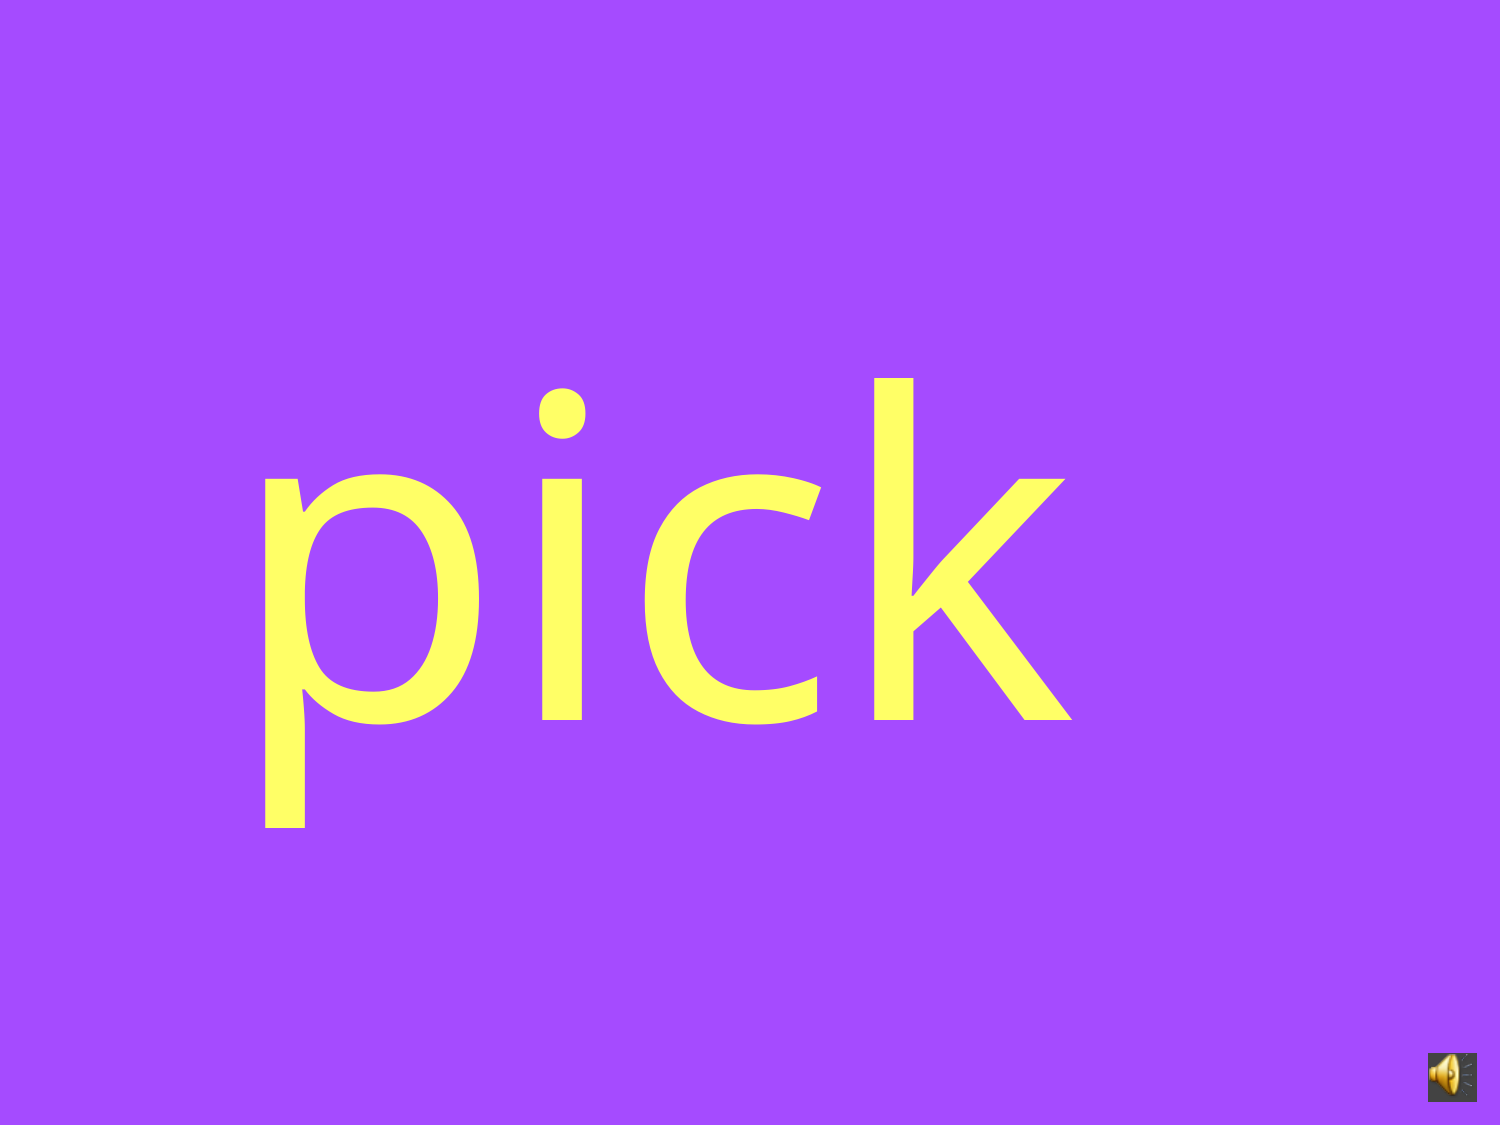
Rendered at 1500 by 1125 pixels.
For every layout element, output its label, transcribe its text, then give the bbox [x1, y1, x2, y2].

subtitle pick [212, 262, 1450, 763]
picture [1427, 1052, 1478, 1103]
